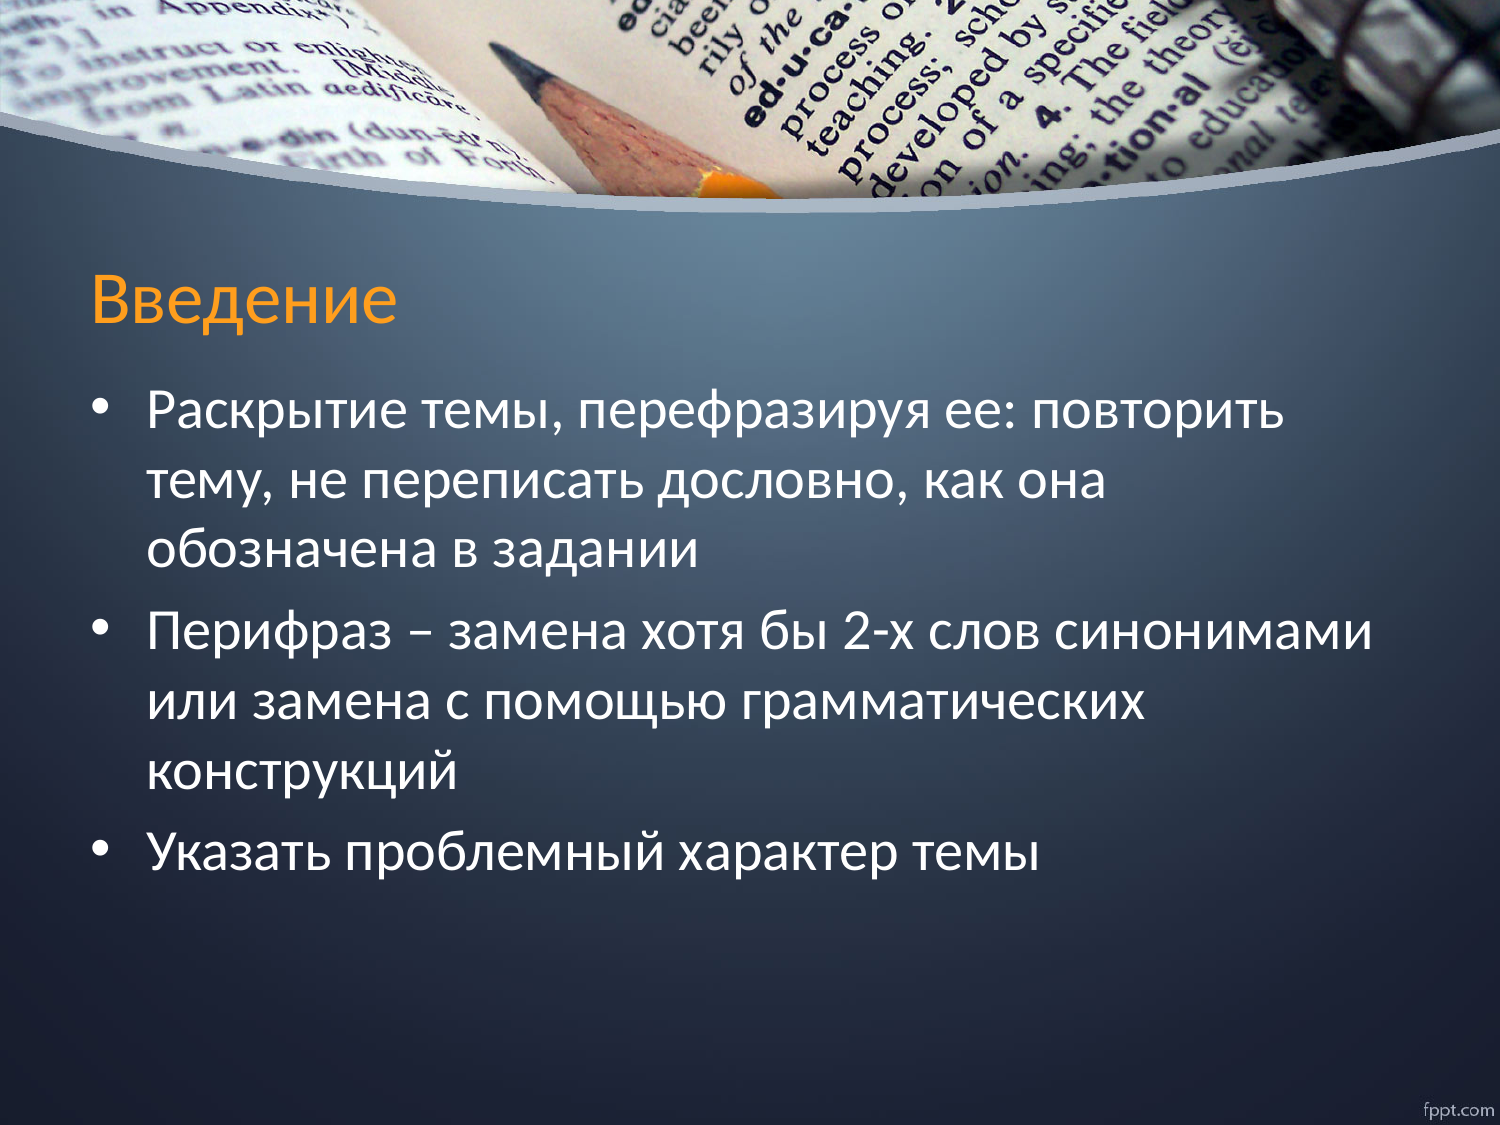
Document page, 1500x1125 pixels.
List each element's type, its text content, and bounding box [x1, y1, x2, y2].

title Введение [75, 211, 1425, 362]
picture [0, 0, 1500, 1125]
list Раскрытие темы, перефразируя ее: повторить тему, не переписать дословно, как она обозначена в задании Перифраз – замена хотя бы 2-х слов синонимами или замена с помощью грамматических конструкций Указать проблемный характер темы [75, 362, 1425, 1055]
